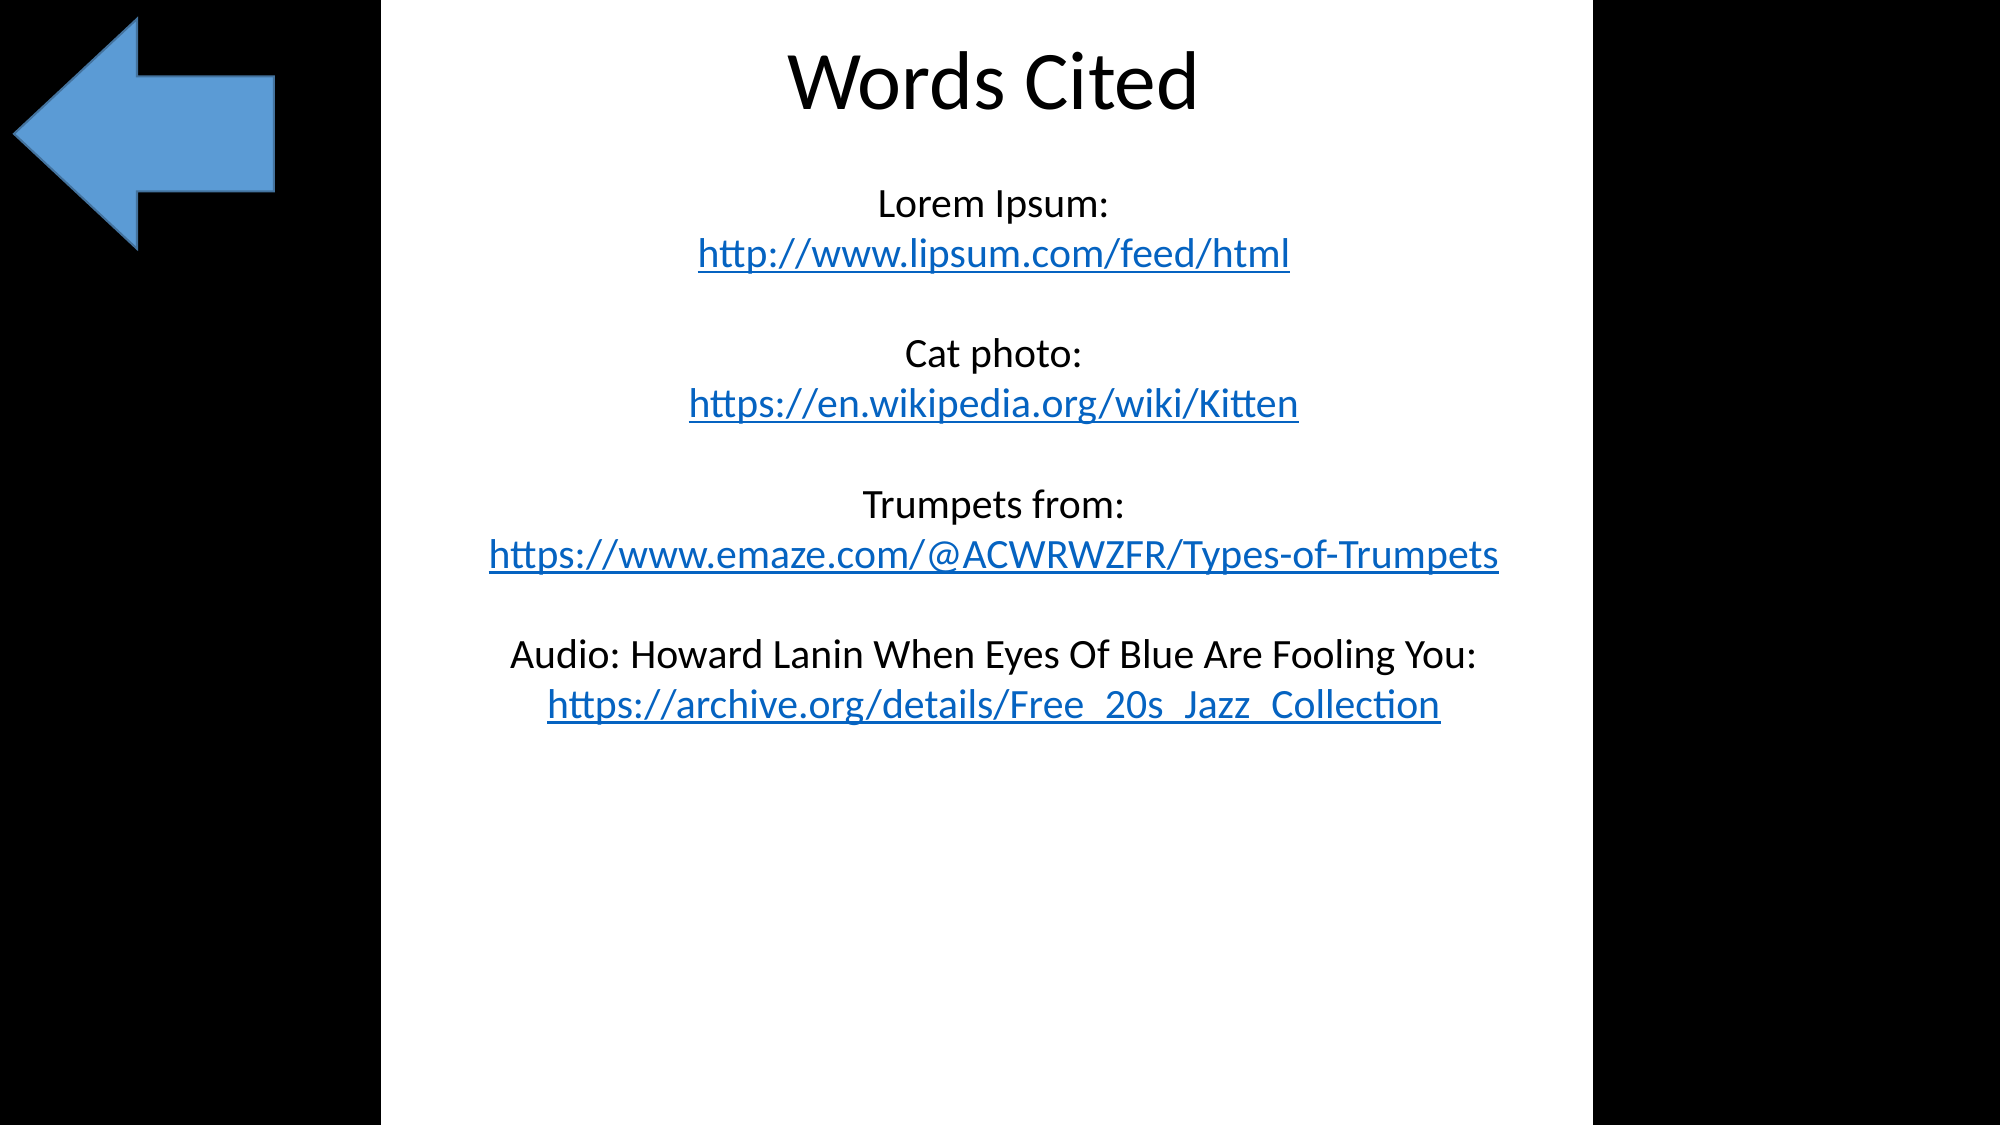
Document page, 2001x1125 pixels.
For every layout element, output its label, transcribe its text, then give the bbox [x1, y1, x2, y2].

text_box [0, 0, 381, 1125]
text_box [1593, 0, 2000, 1125]
text_box Words Cited Lorem Ipsum: http://www.lipsum.com/feed/html Cat photo: https://en.wikipedia.org/wiki/Kitten Trumpets from: https://www.emaze.com/@ACWRWZFR/Types-of-Trumpets Audio: Howard Lanin When Eyes Of Blue Are Fooling You: https://archive.org/details/Free_20s_Jazz_Collection [421, 18, 1566, 834]
text_box [12, 16, 275, 252]
text_box [381, 0, 1593, 1125]
